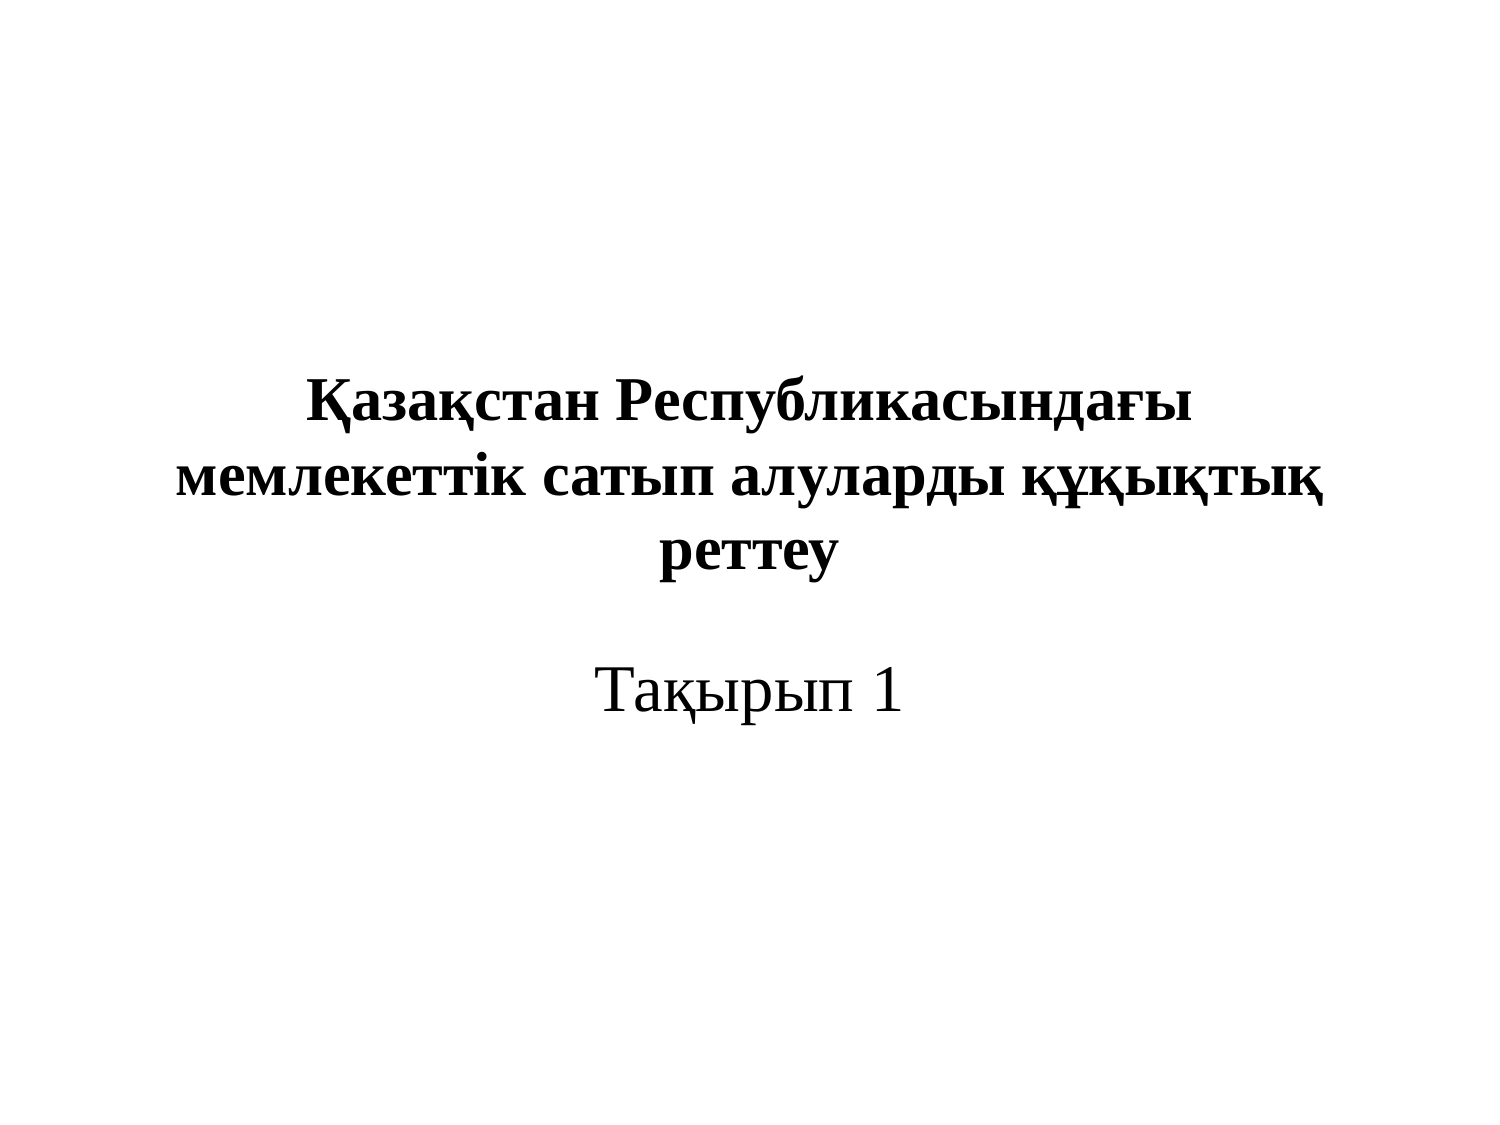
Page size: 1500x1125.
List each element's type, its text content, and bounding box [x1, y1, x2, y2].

title Қазақстан Республикасындағы мемлекеттік сатып алуларды құқықтық реттеу [112, 349, 1388, 591]
subtitle Тақырып 1 [225, 637, 1275, 925]
